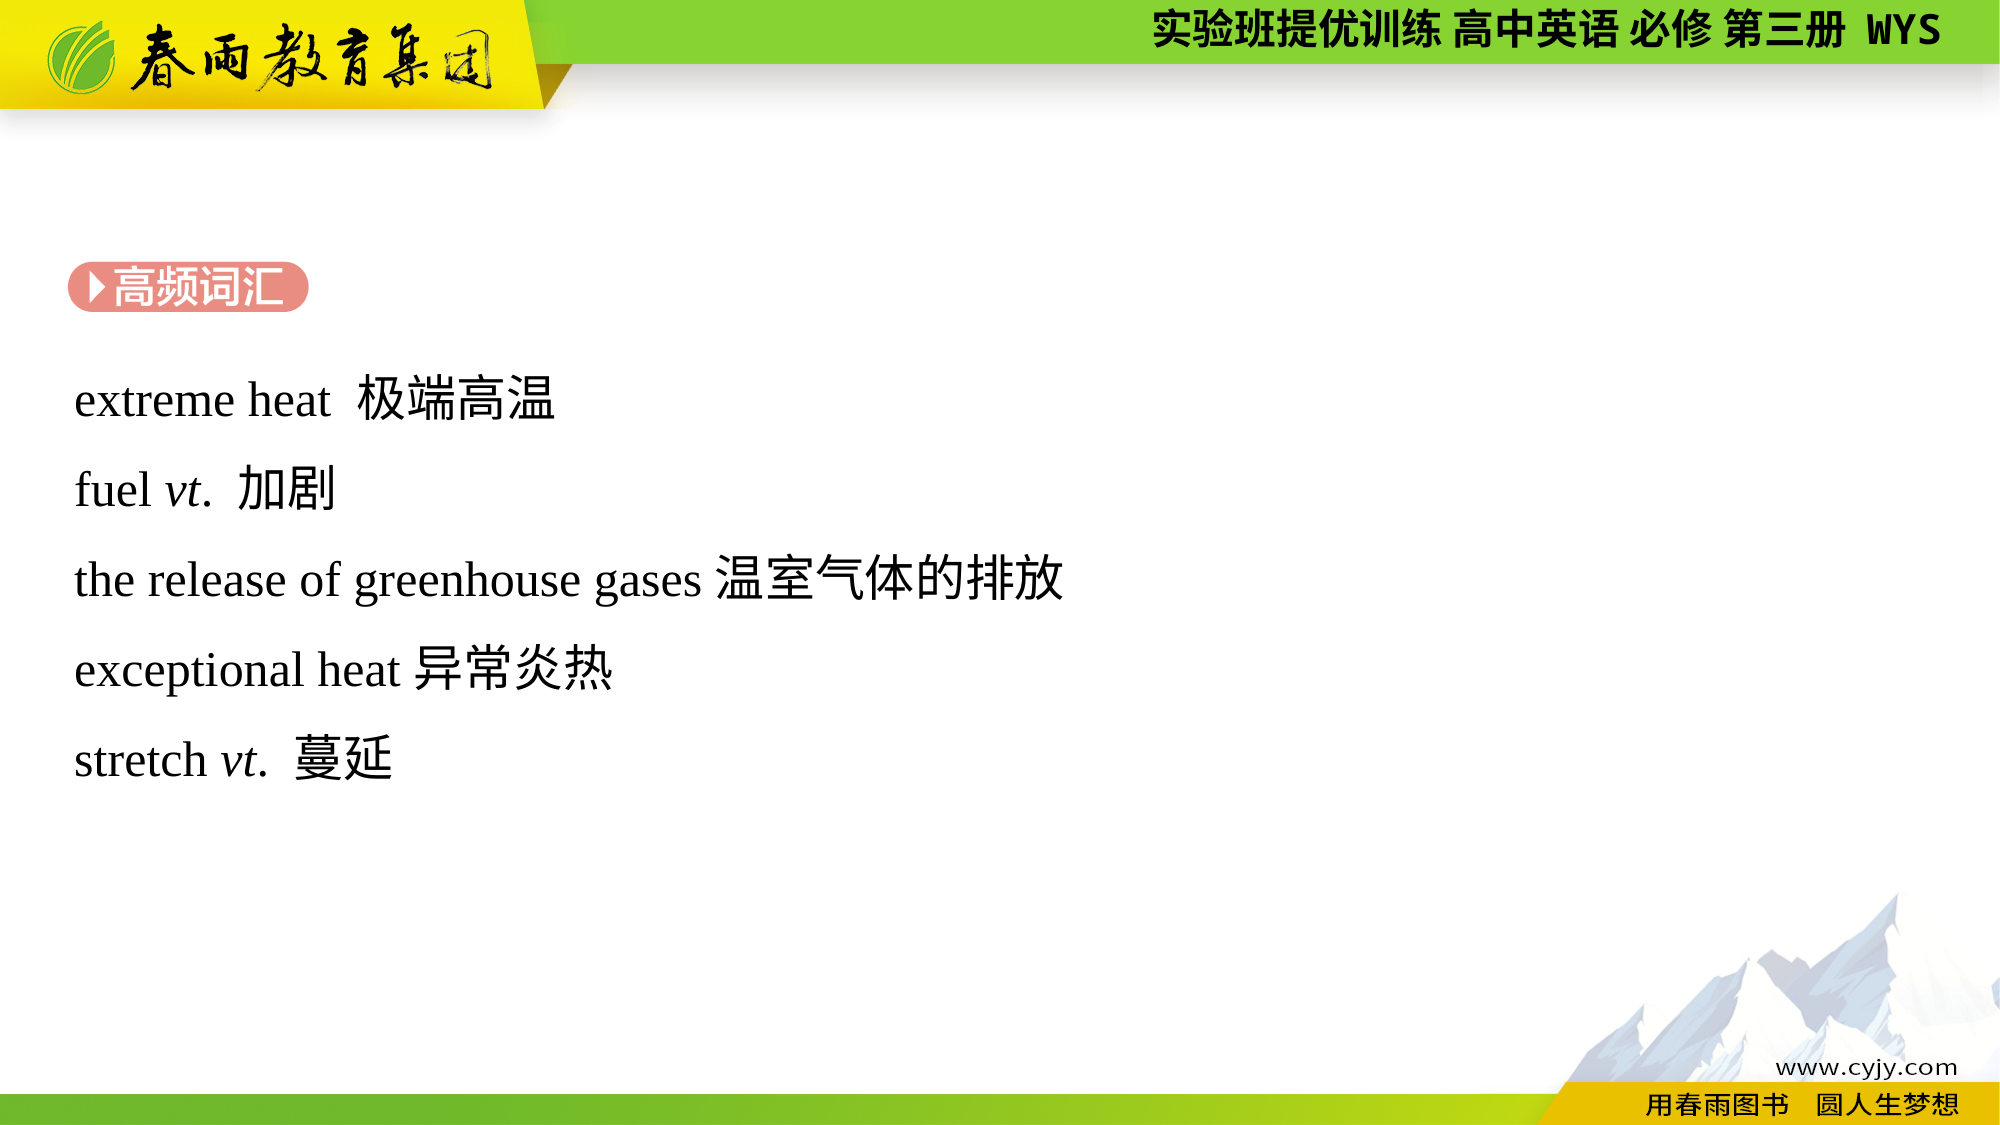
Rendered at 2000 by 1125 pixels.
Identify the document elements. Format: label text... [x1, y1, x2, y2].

list extreme heat 极端高温 fuel vt. 加剧 the release of greenhouse gases温室气体的排放 exceptional heat异常炎热 stretch vt. 蔓延 [59, 328, 1944, 787]
picture [0, 0, 2000, 1125]
